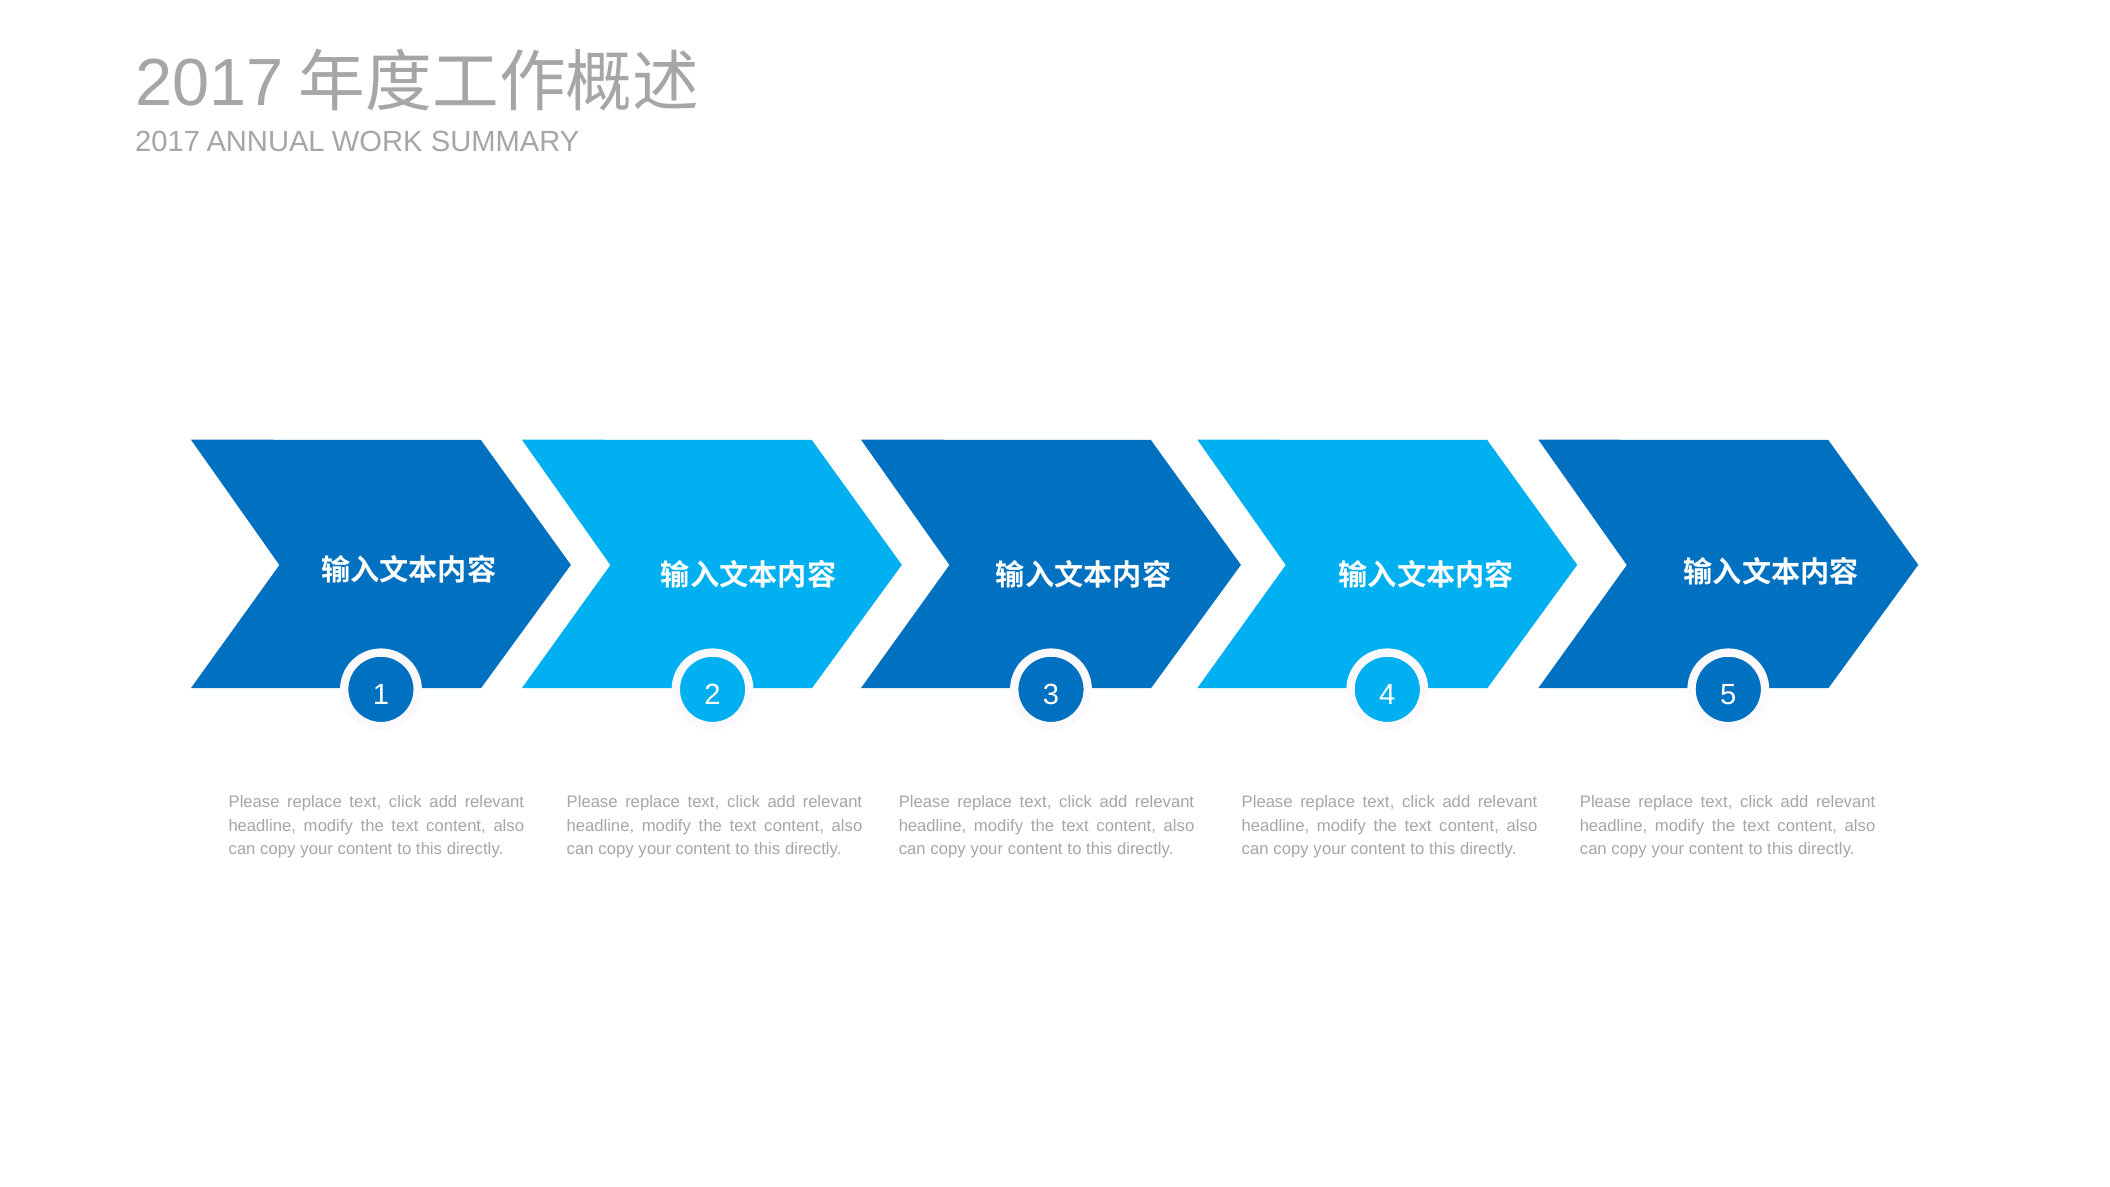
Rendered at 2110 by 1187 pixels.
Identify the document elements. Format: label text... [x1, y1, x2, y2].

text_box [1691, 652, 1766, 727]
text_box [675, 652, 750, 727]
text_box Please replace text, click add relevant headline, modify the text content, also can copy your content to this directly. [1579, 786, 1876, 859]
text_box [1014, 652, 1088, 727]
text_box 2017年度工作概述 [135, 38, 783, 119]
text_box Please replace text, click add relevant headline, modify the text content, also can copy your content to this directly. [1241, 786, 1538, 859]
text_box Please replace text, click add relevant headline, modify the text content, also can copy your content to this directly. [566, 786, 863, 859]
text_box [521, 439, 860, 689]
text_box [344, 652, 418, 727]
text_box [1538, 439, 1919, 689]
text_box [1197, 439, 1538, 689]
text_box Please replace text, click add relevant headline, modify the text content, also can copy your content to this directly. [228, 786, 525, 859]
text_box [190, 439, 521, 689]
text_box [860, 439, 1197, 689]
text_box 2017 ANNUAL WORK SUMMARY [135, 122, 596, 158]
text_box Please replace text, click add relevant headline, modify the text content, also can copy your content to this directly. [898, 786, 1195, 859]
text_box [1350, 652, 1425, 727]
